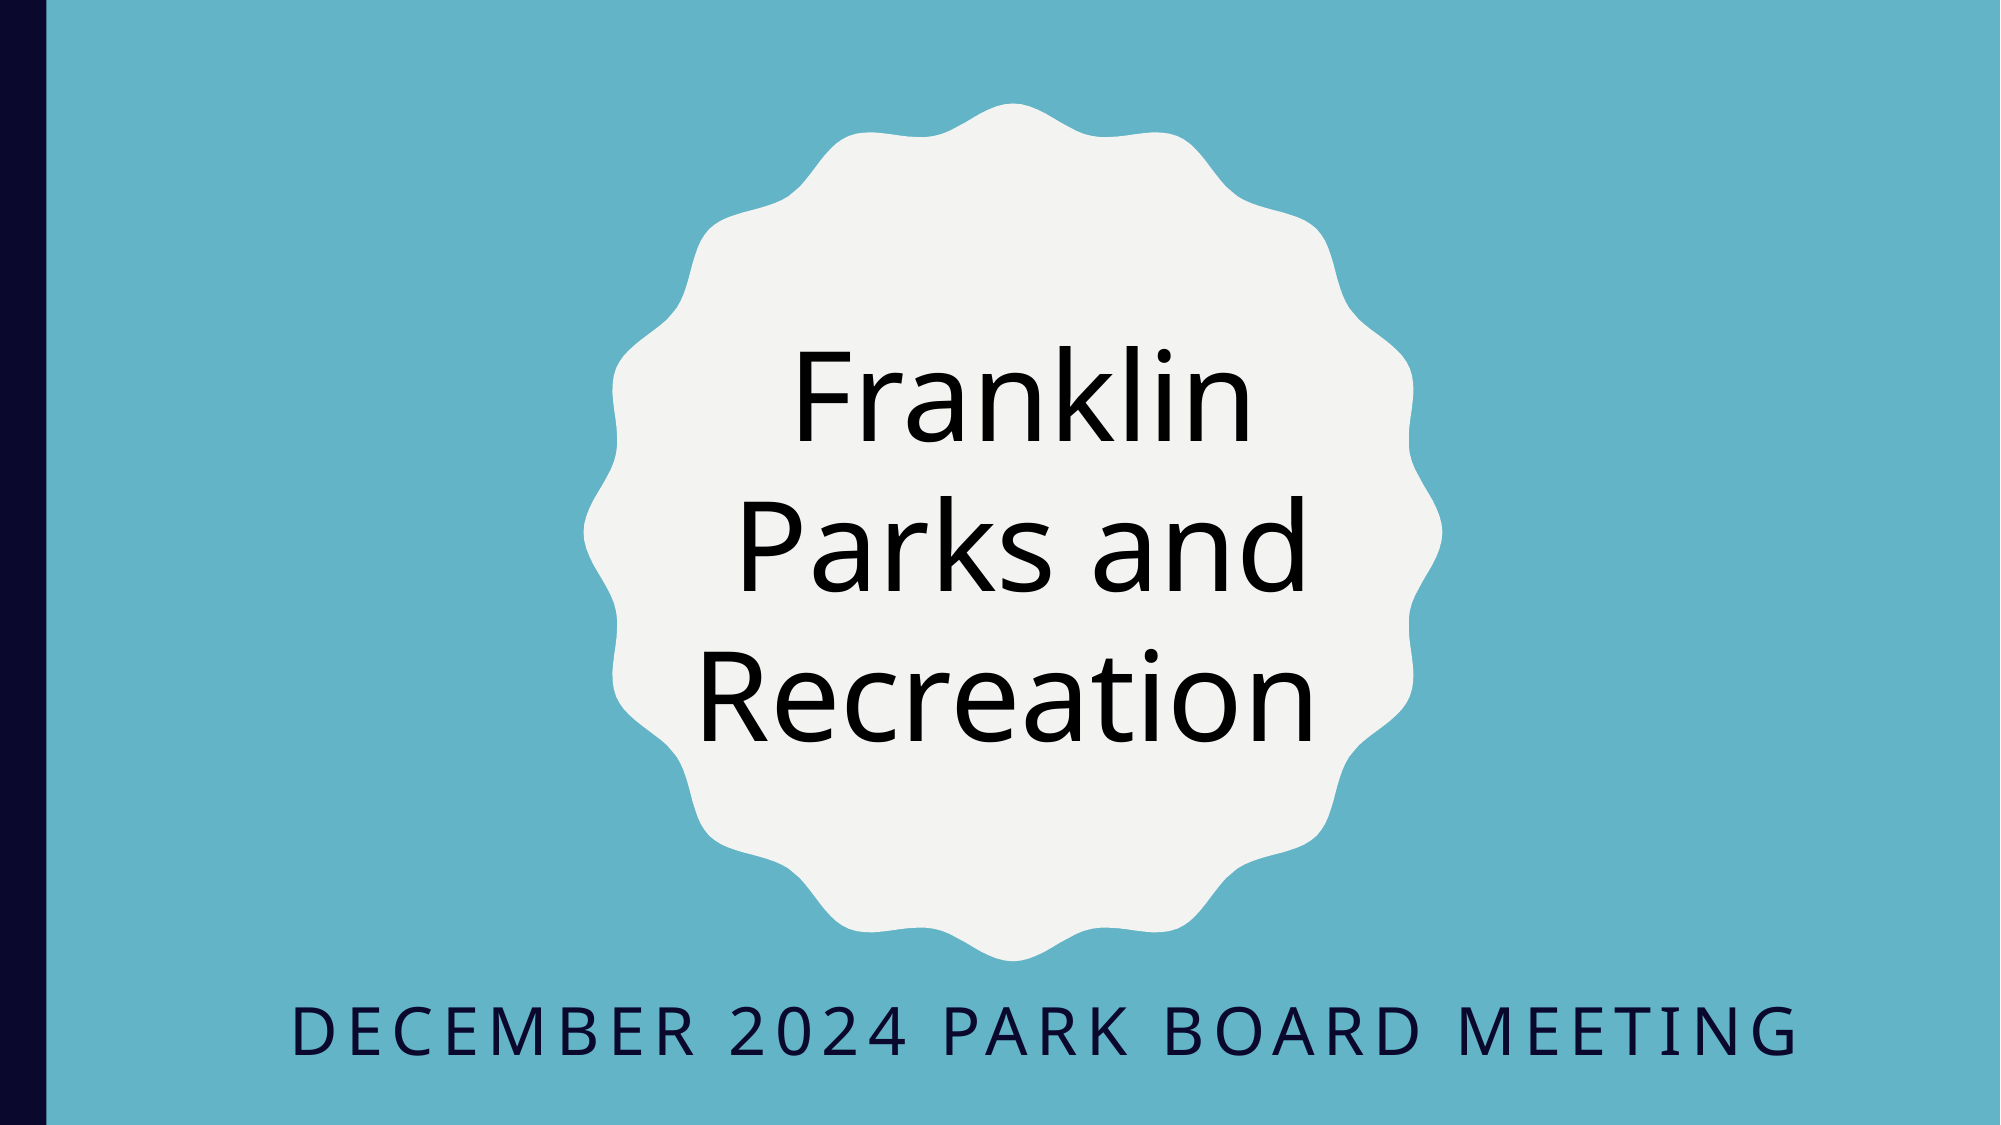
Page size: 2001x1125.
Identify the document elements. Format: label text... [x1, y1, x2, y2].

subtitle DECEMBER 2024 Park board Meeting [269, 980, 1821, 1103]
text_box Franklin Parks and Recreation [663, 309, 1384, 775]
